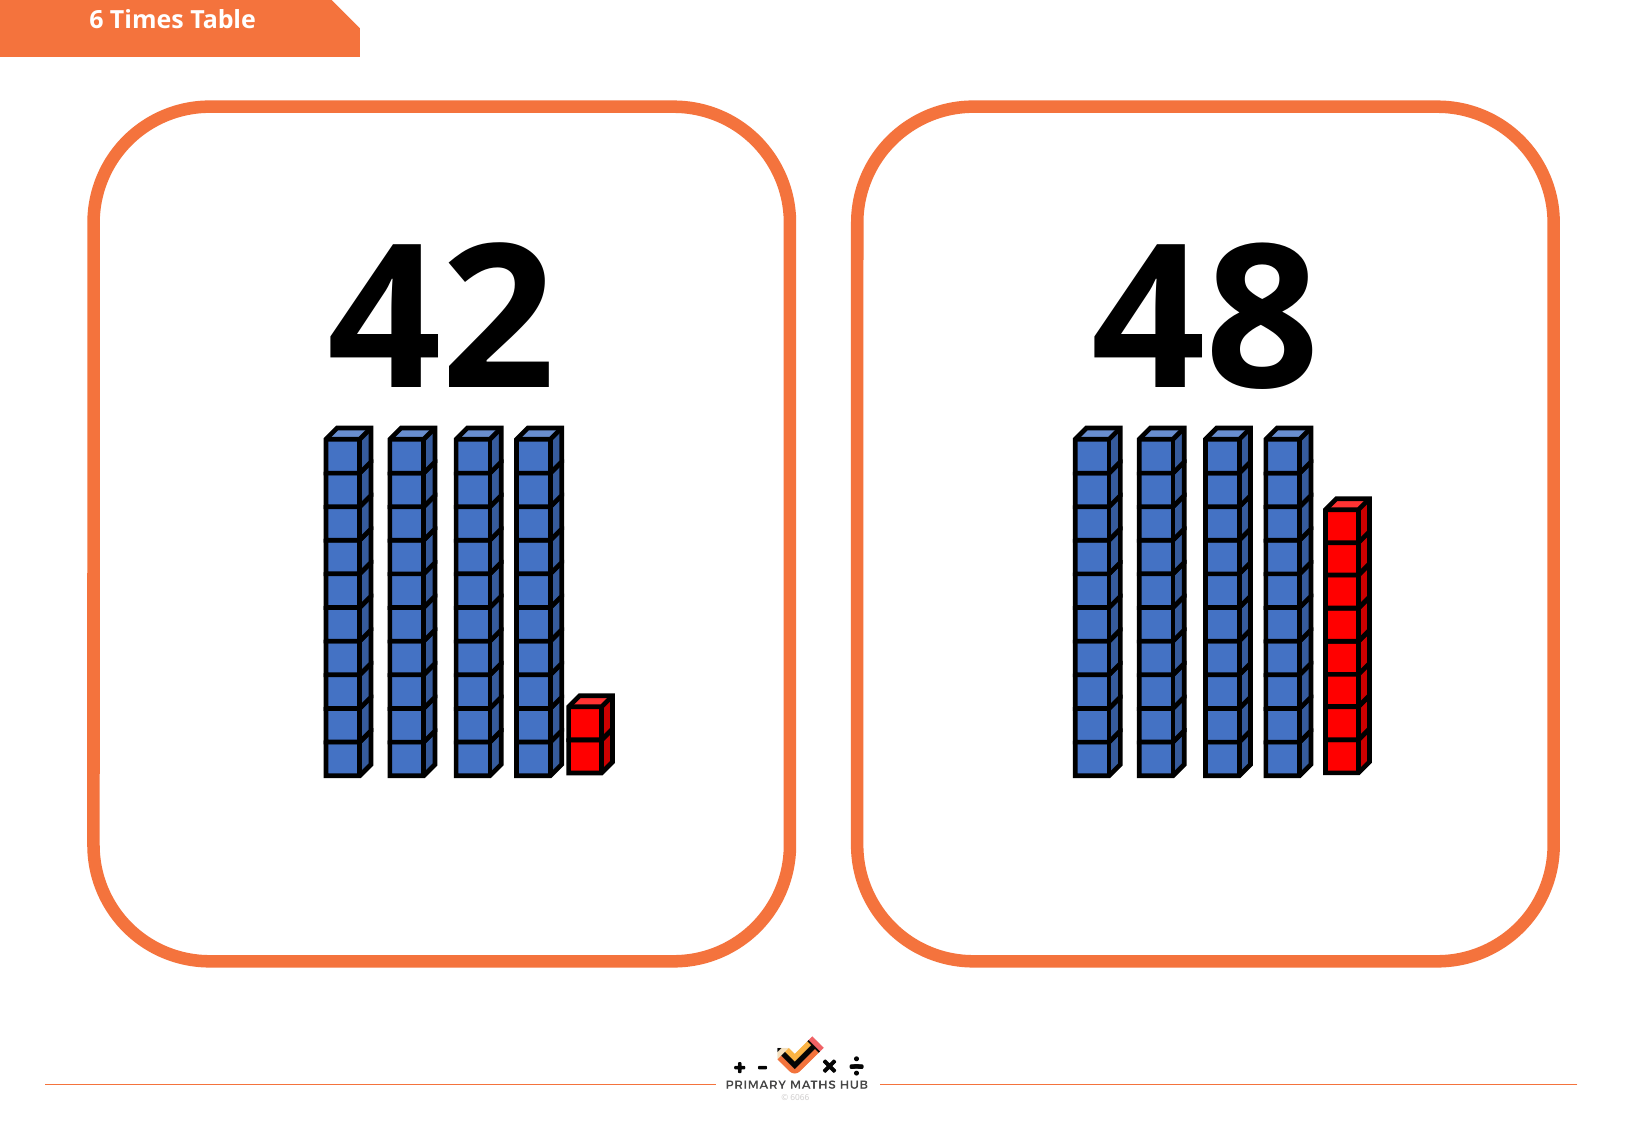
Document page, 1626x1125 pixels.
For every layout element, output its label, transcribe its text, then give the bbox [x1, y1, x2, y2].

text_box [568, 695, 613, 773]
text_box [389, 427, 435, 776]
text_box [100, 105, 783, 179]
text_box 48 [857, 179, 1554, 435]
text_box [864, 105, 1547, 179]
text_box 6 Times Table [0, 0, 361, 58]
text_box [1075, 427, 1121, 776]
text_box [516, 427, 562, 776]
text_box [856, 209, 1555, 963]
text_box 42 [93, 179, 790, 435]
picture [722, 1034, 872, 1094]
text_box [92, 207, 792, 963]
text_box © 6066 [720, 1084, 870, 1110]
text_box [456, 427, 502, 776]
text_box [1325, 498, 1370, 773]
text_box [1139, 427, 1185, 776]
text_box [325, 427, 372, 776]
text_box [1205, 427, 1251, 776]
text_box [1265, 427, 1311, 776]
